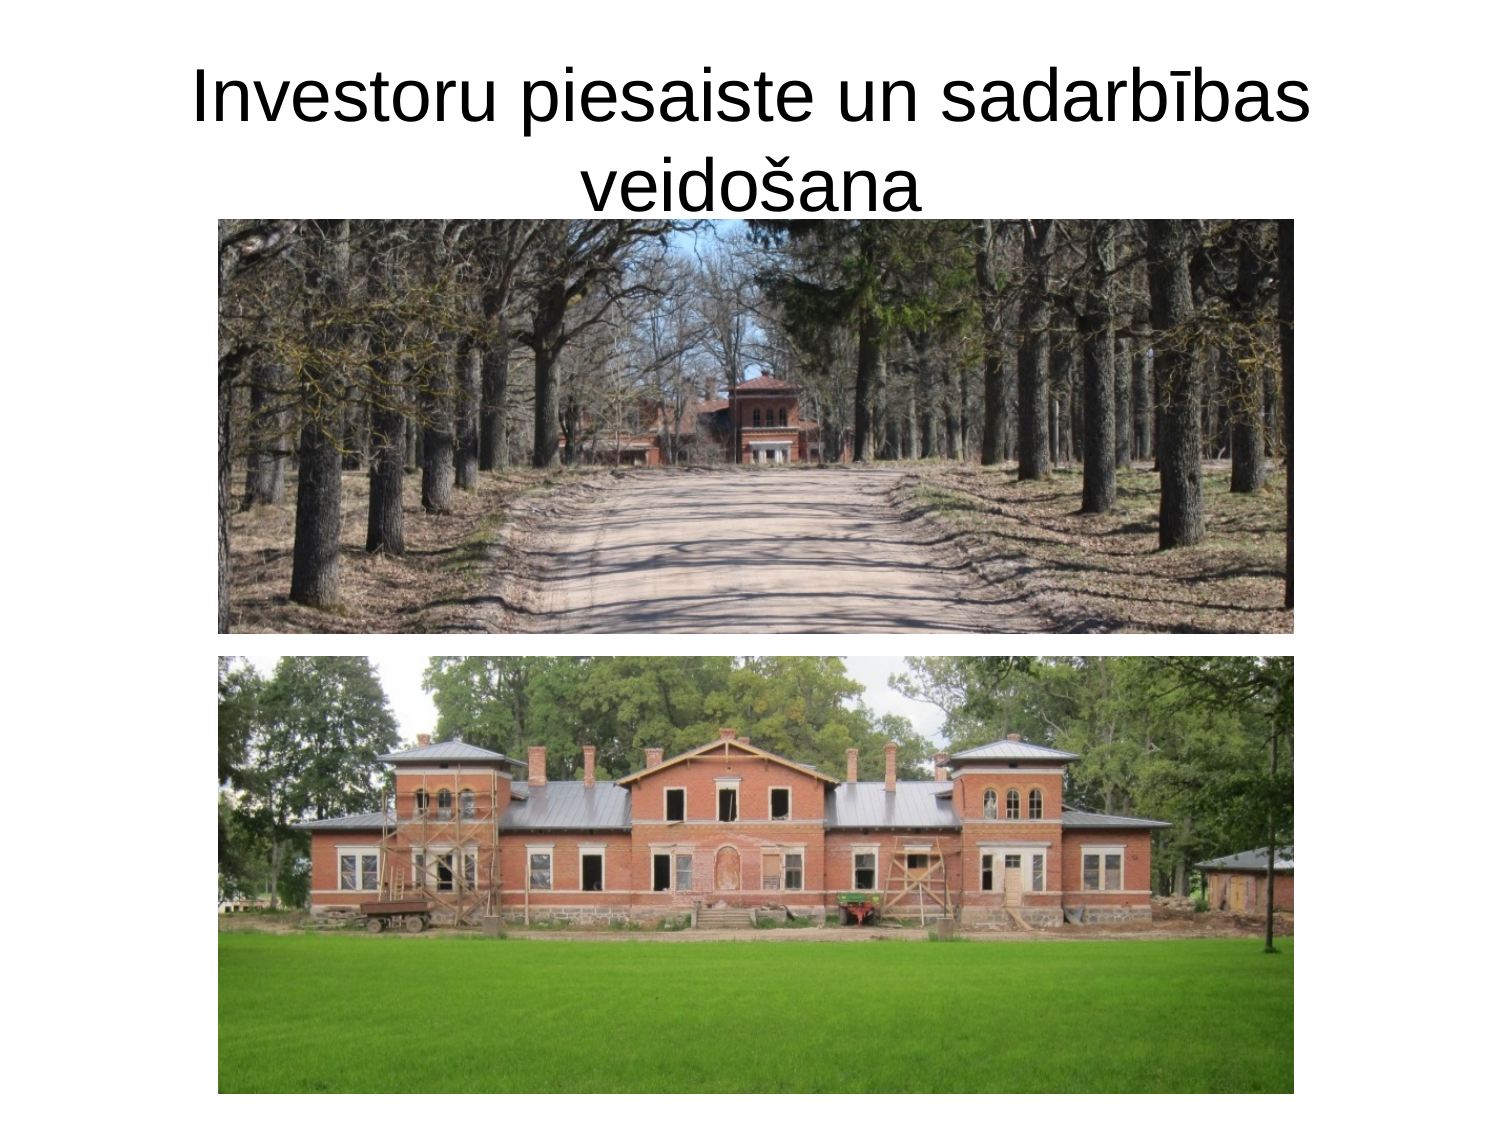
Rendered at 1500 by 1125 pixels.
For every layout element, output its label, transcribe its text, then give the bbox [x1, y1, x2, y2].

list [218, 219, 1294, 634]
title Investoru piesaiste un sadarbības veidošana [76, 42, 1428, 231]
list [218, 656, 1294, 1095]
